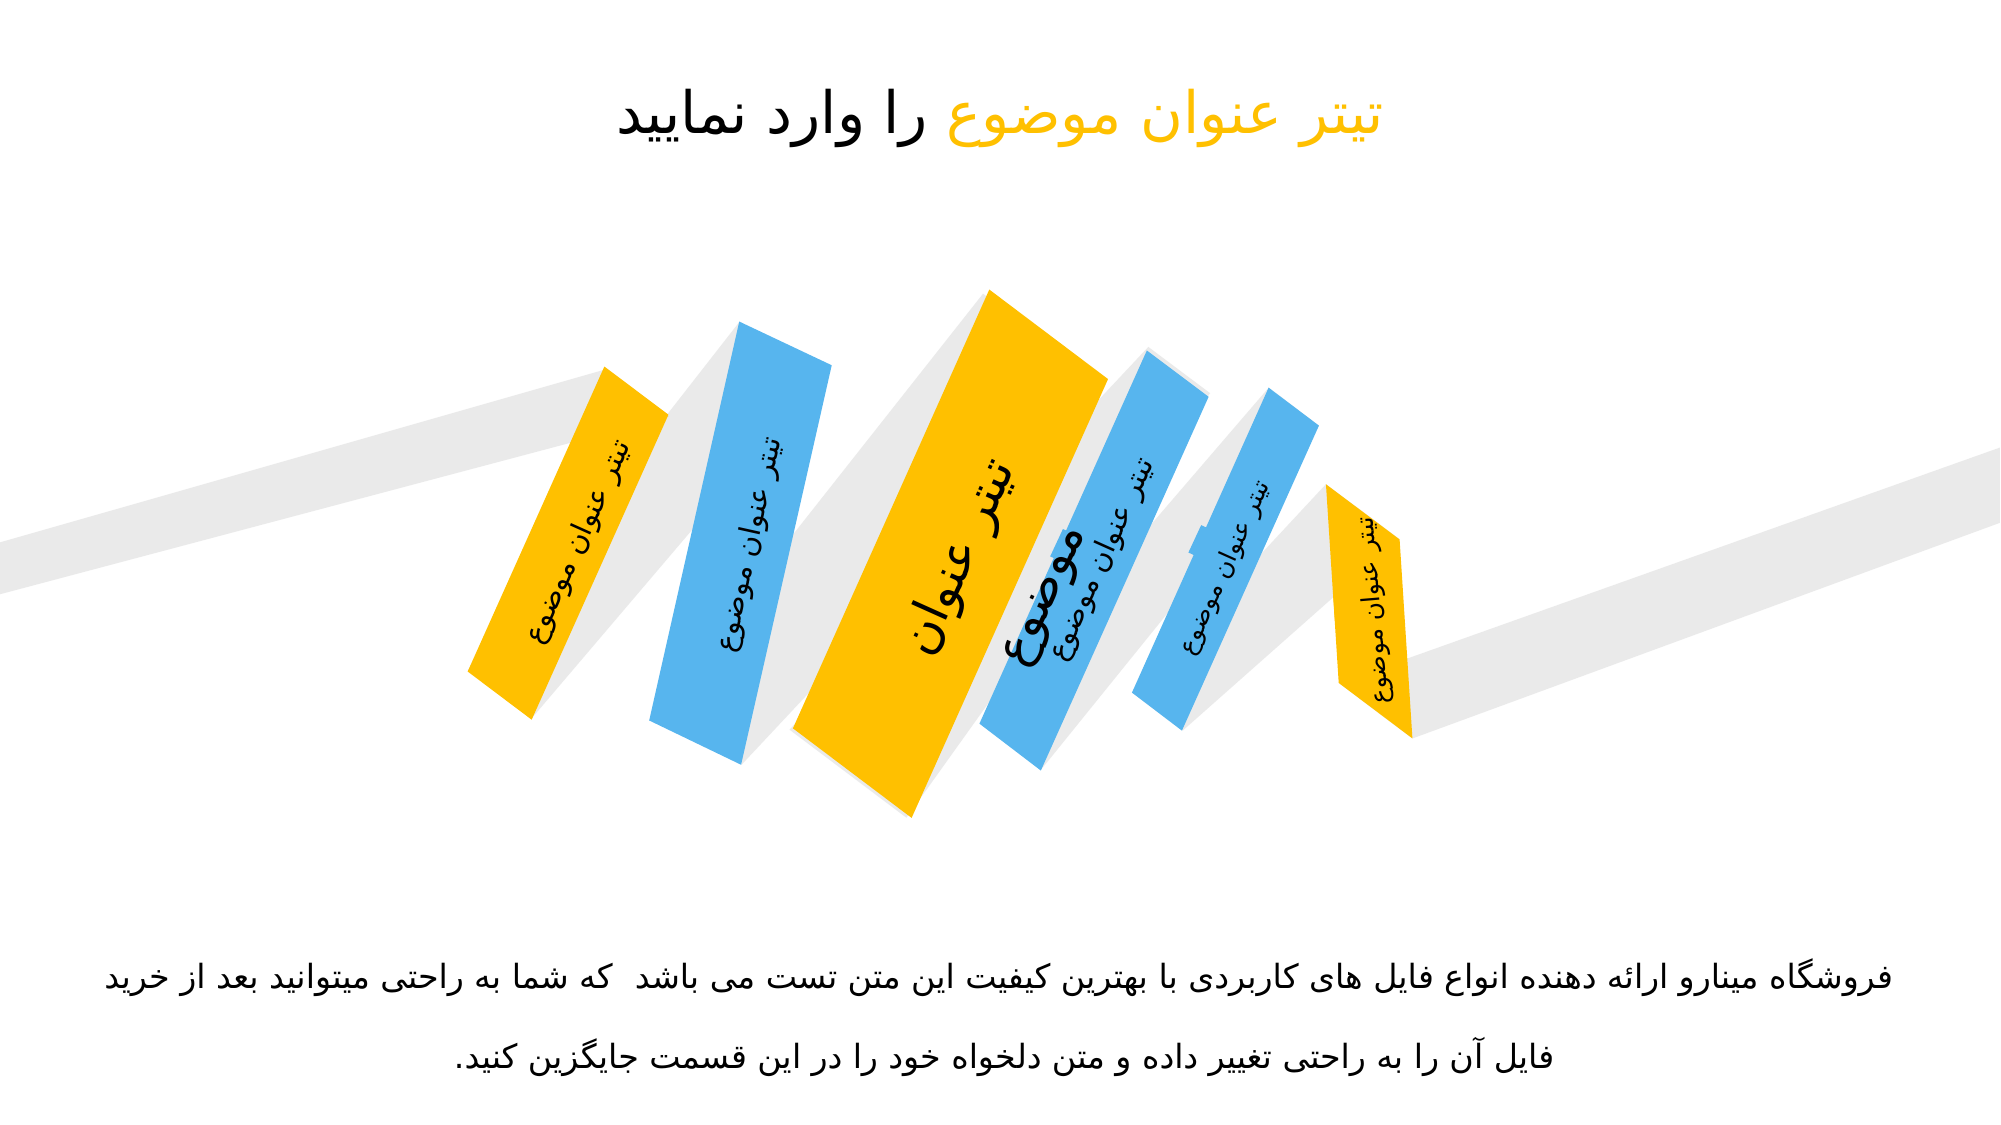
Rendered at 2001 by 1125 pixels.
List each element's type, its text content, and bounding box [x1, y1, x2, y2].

text_box تیتر عنوان موضوع را وارد نمایید [0, 32, 2000, 153]
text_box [0, 289, 2000, 818]
text_box فروشگاه مینارو ارائه دهنده انواع فایل های کاربردی با بهترین کیفیت این متن تست می باشد که شما به راحتی میتوانید بعد از خرید فایل آن را به راحتی تغییر داده و متن دلخواه خود را در این قسمت جایگزین کنید. [72, 907, 1928, 1083]
